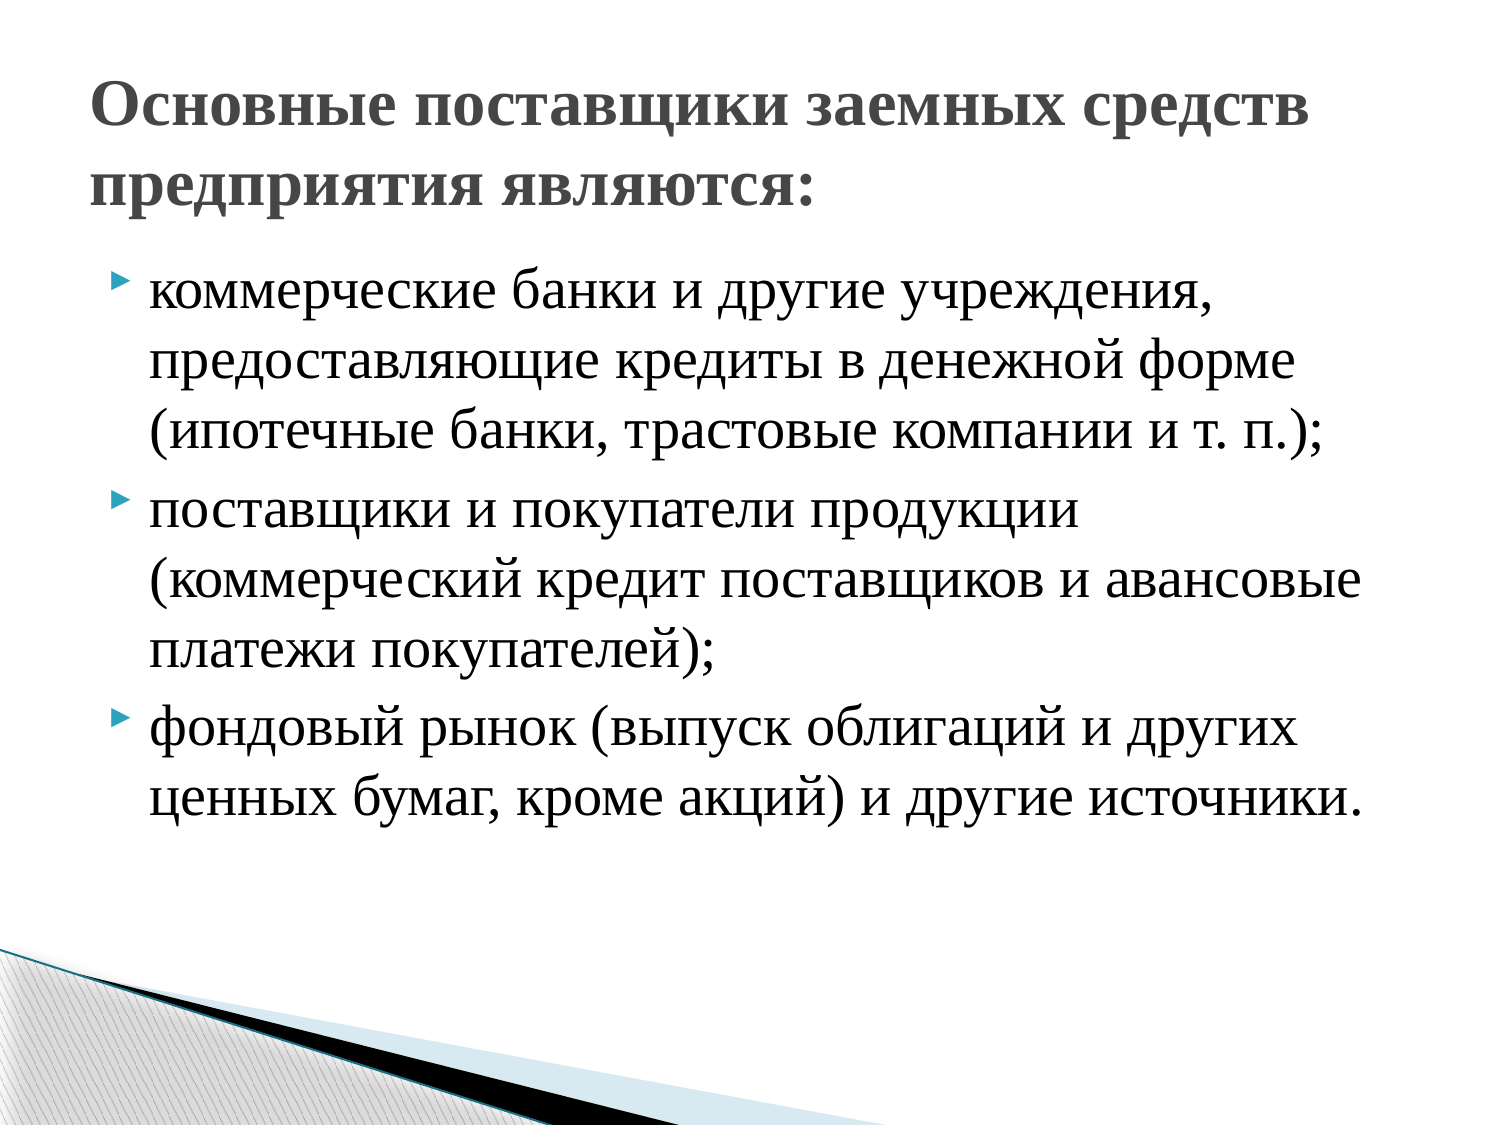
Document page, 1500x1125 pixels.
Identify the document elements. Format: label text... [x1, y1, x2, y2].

title Основные поставщики заемных средств предприятия являются: [75, 45, 1425, 233]
list коммерческие банки и другие учреждения, предоставляющие кредиты в денежной форме (ипотечные банки, трастовые компании и т. п.); поставщики и покупатели продукции (коммерческий кредит поставщиков и авансовые платежи покупателей); фондовый рынок (выпуск облигаций и других ценных бумаг, кроме акций) и другие источники. [74, 242, 1426, 986]
